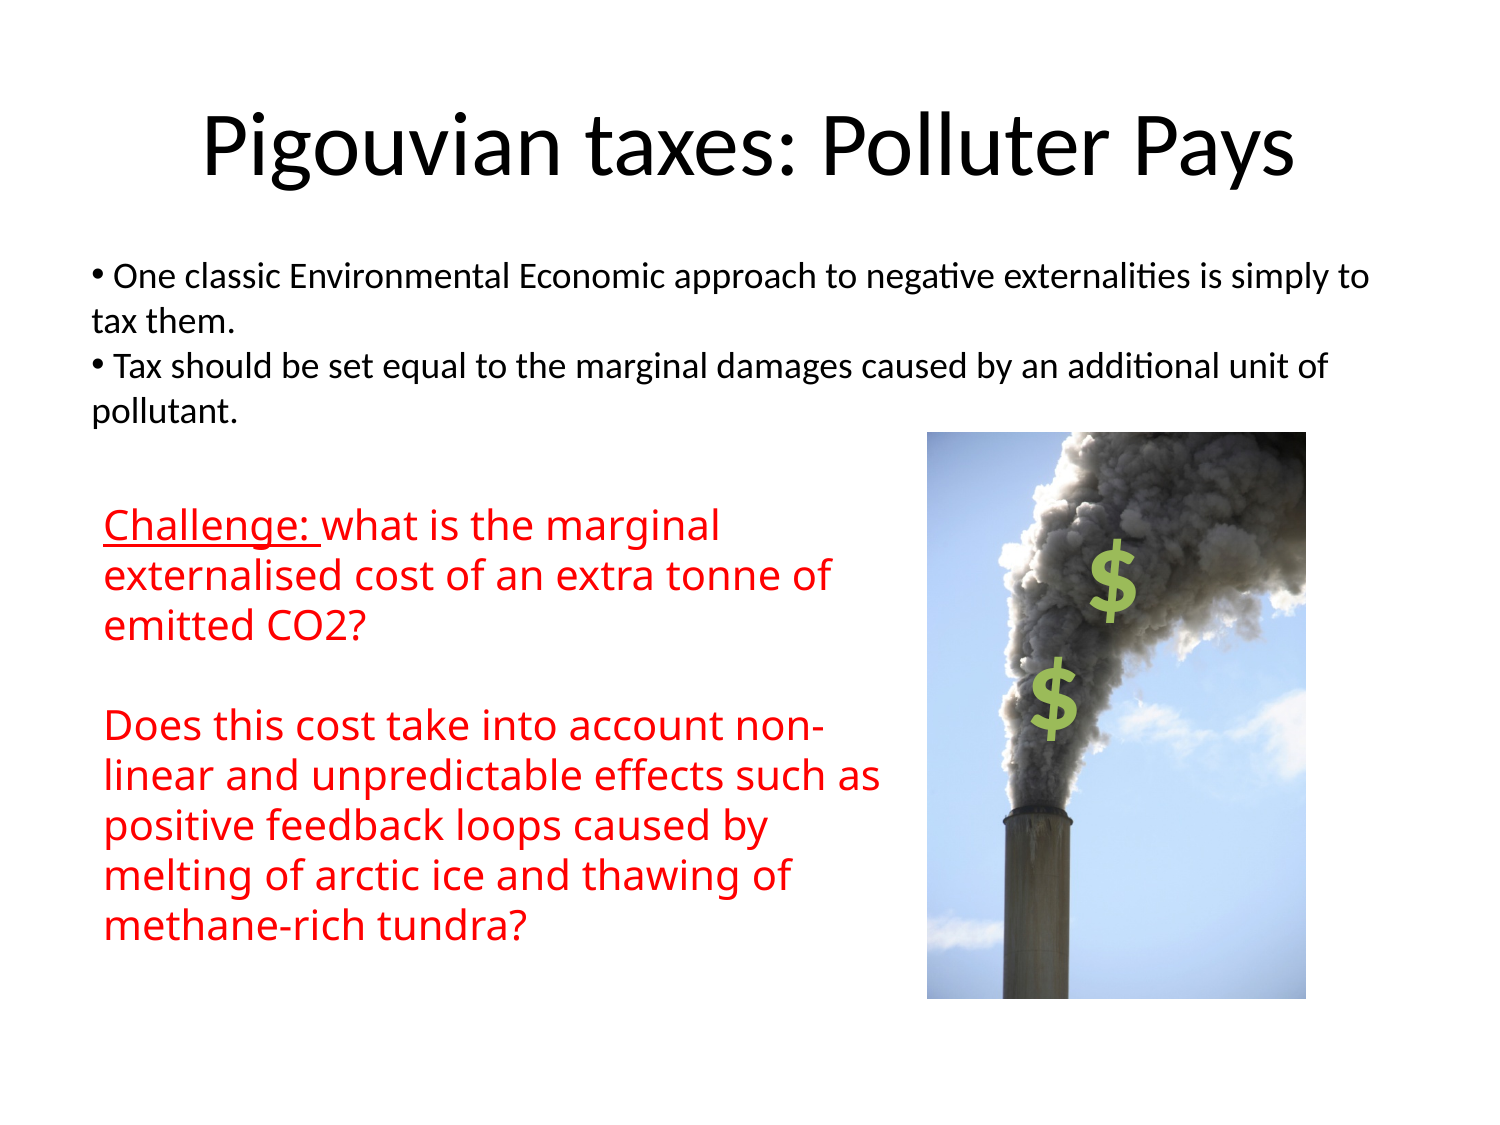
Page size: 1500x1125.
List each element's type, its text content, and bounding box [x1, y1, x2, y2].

text_box Challenge: what is the marginal externalised cost of an extra tonne of emitted CO2? Does this cost take into account non-linear and unpredictable effects such as positive feedback loops caused by melting of arctic ice and thawing of methane-rich tundra? [88, 491, 916, 957]
text_box One classic Environmental Economic approach to negative externalities is simply to tax them. Tax should be set equal to the marginal damages caused by an additional unit of pollutant. [76, 243, 1436, 484]
picture [926, 432, 1306, 1000]
title Pigouvian taxes: Polluter Pays [75, 45, 1425, 233]
